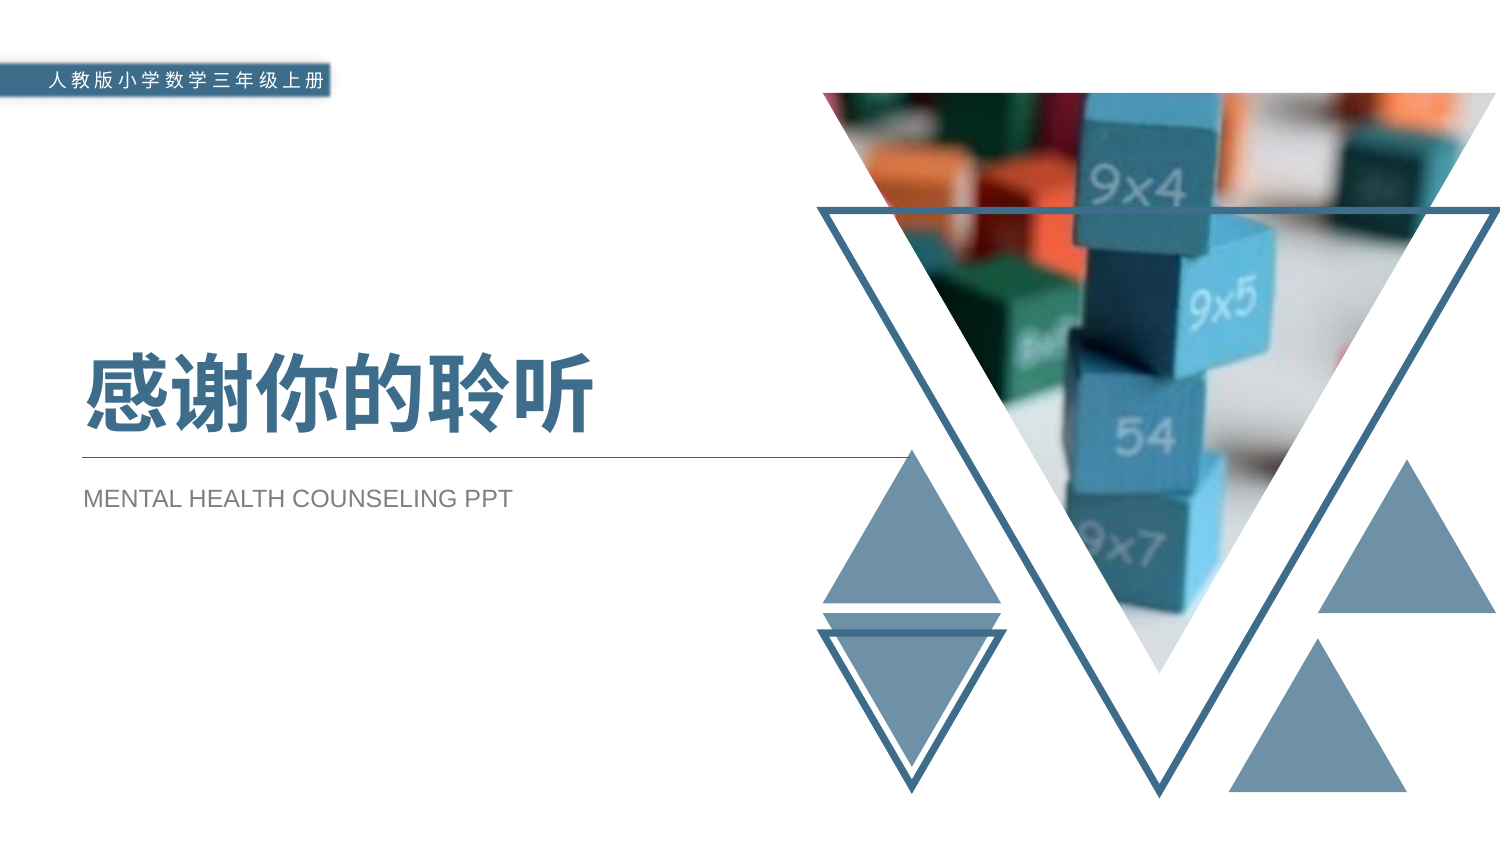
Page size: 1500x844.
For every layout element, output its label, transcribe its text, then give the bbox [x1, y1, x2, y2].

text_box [68, 343, 911, 522]
picture [822, 92, 1497, 674]
text_box 人教版小学数学三年级上册 [0, 66, 328, 95]
text_box [856, 674, 967, 769]
text_box [845, 674, 979, 789]
text_box [1090, 674, 1229, 794]
text_box [1226, 674, 1409, 794]
